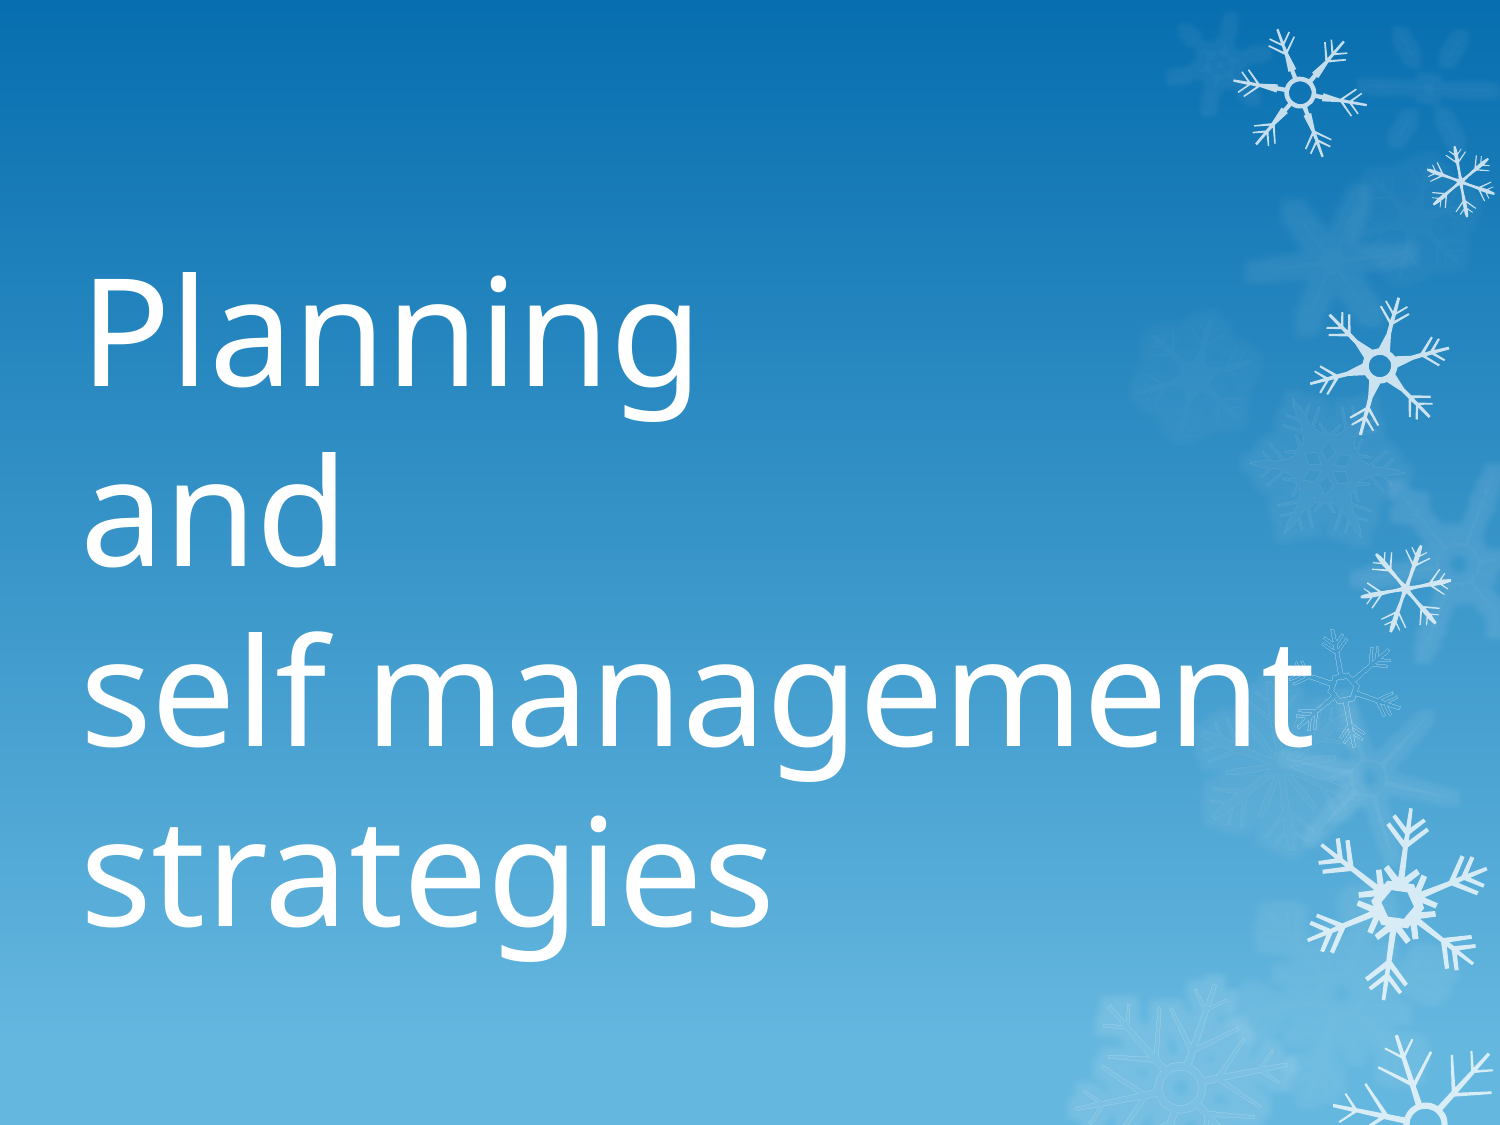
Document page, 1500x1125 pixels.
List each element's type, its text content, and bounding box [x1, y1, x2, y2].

title Planning and self management strategies [64, 42, 1334, 965]
